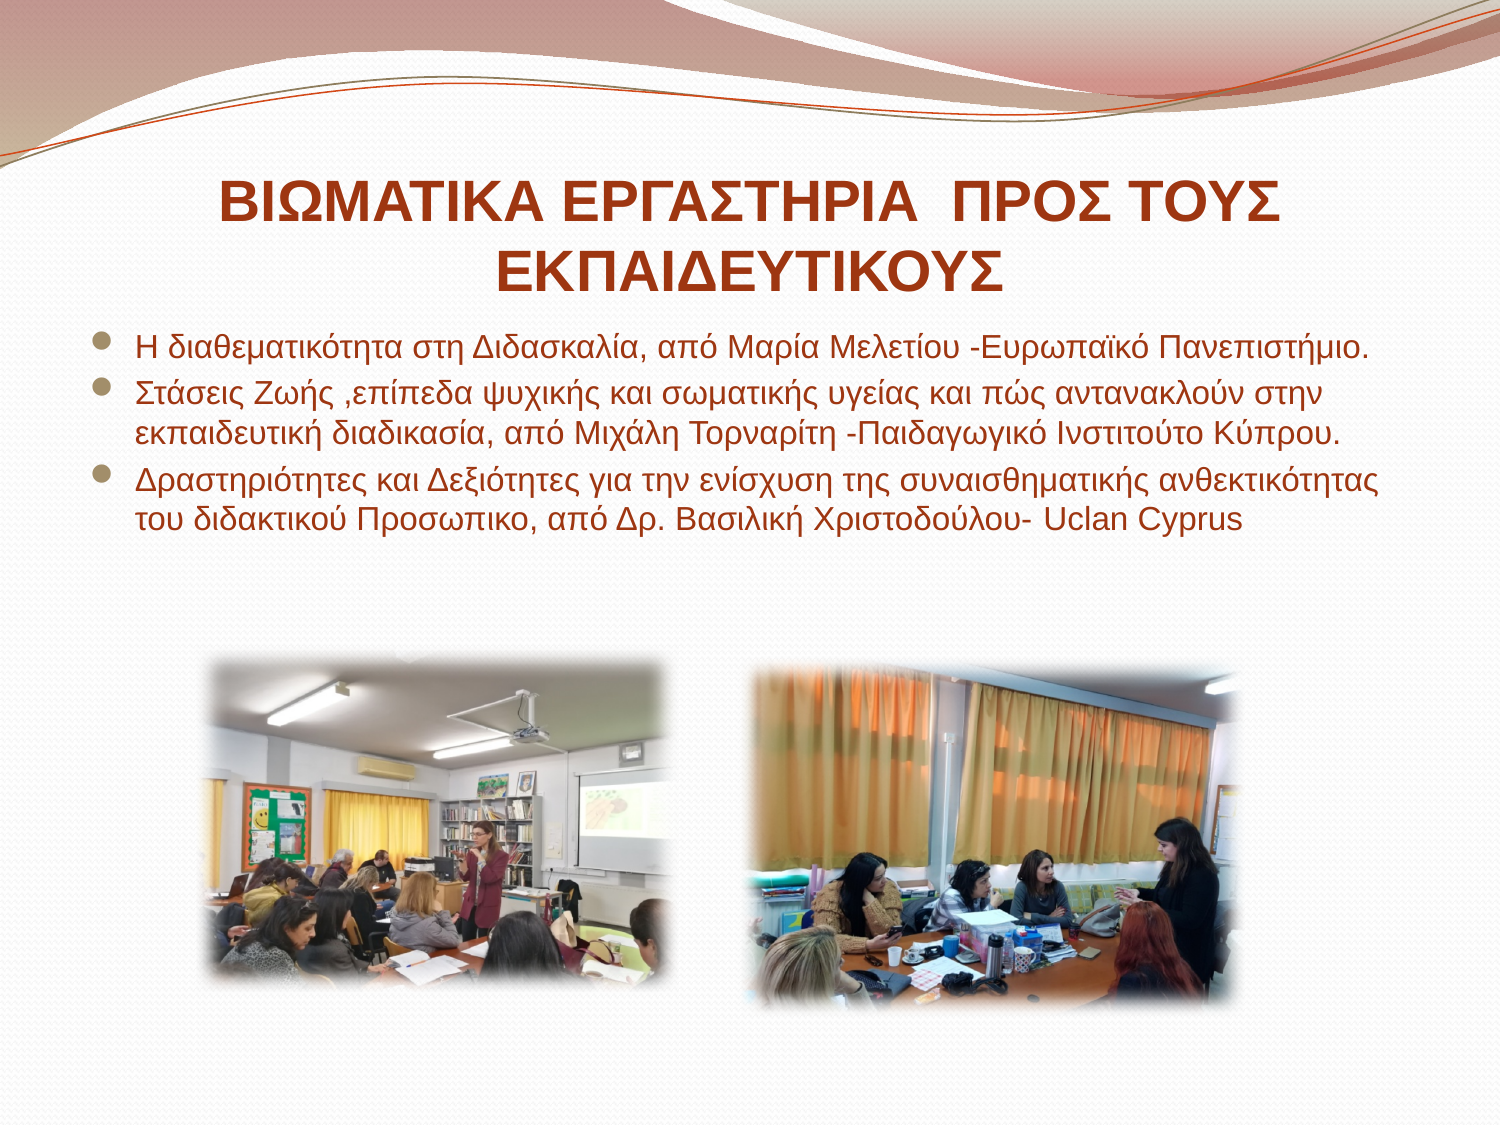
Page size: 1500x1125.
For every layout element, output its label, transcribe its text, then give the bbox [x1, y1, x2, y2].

picture [737, 656, 1247, 1018]
picture [194, 644, 680, 995]
title ΒΙΩΜΑΤΙΚΑ ΕΡΓΑΣΤΗΡΙΑ ΠΡΟΣ ΤΟΥΣ ΕΚΠΑΙΔΕΥΤΙΚΟΥΣ [75, 115, 1425, 303]
list Η διαθεματικότητα στη Διδασκαλία, από Μαρία Μελετίου -Ευρωπαϊκό Πανεπιστήμιο. Στάσεις Ζωής ,επίπεδα ψυχικής και σωματικής υγείας και πώς αντανακλούν στην εκπαιδευτική διαδικασία, από Μιχάλη Τορναρίτη -Παιδαγωγικό Ινστιτούτο Κύπρου. Δραστηριότητες και Δεξιότητες για την ενίσχυση της συναισθηματικής ανθεκτικότητας του διδακτικού Προσωπικο, από Δρ. Βασιλική Χριστοδούλου- Uclan Cyprus [75, 317, 1425, 1038]
